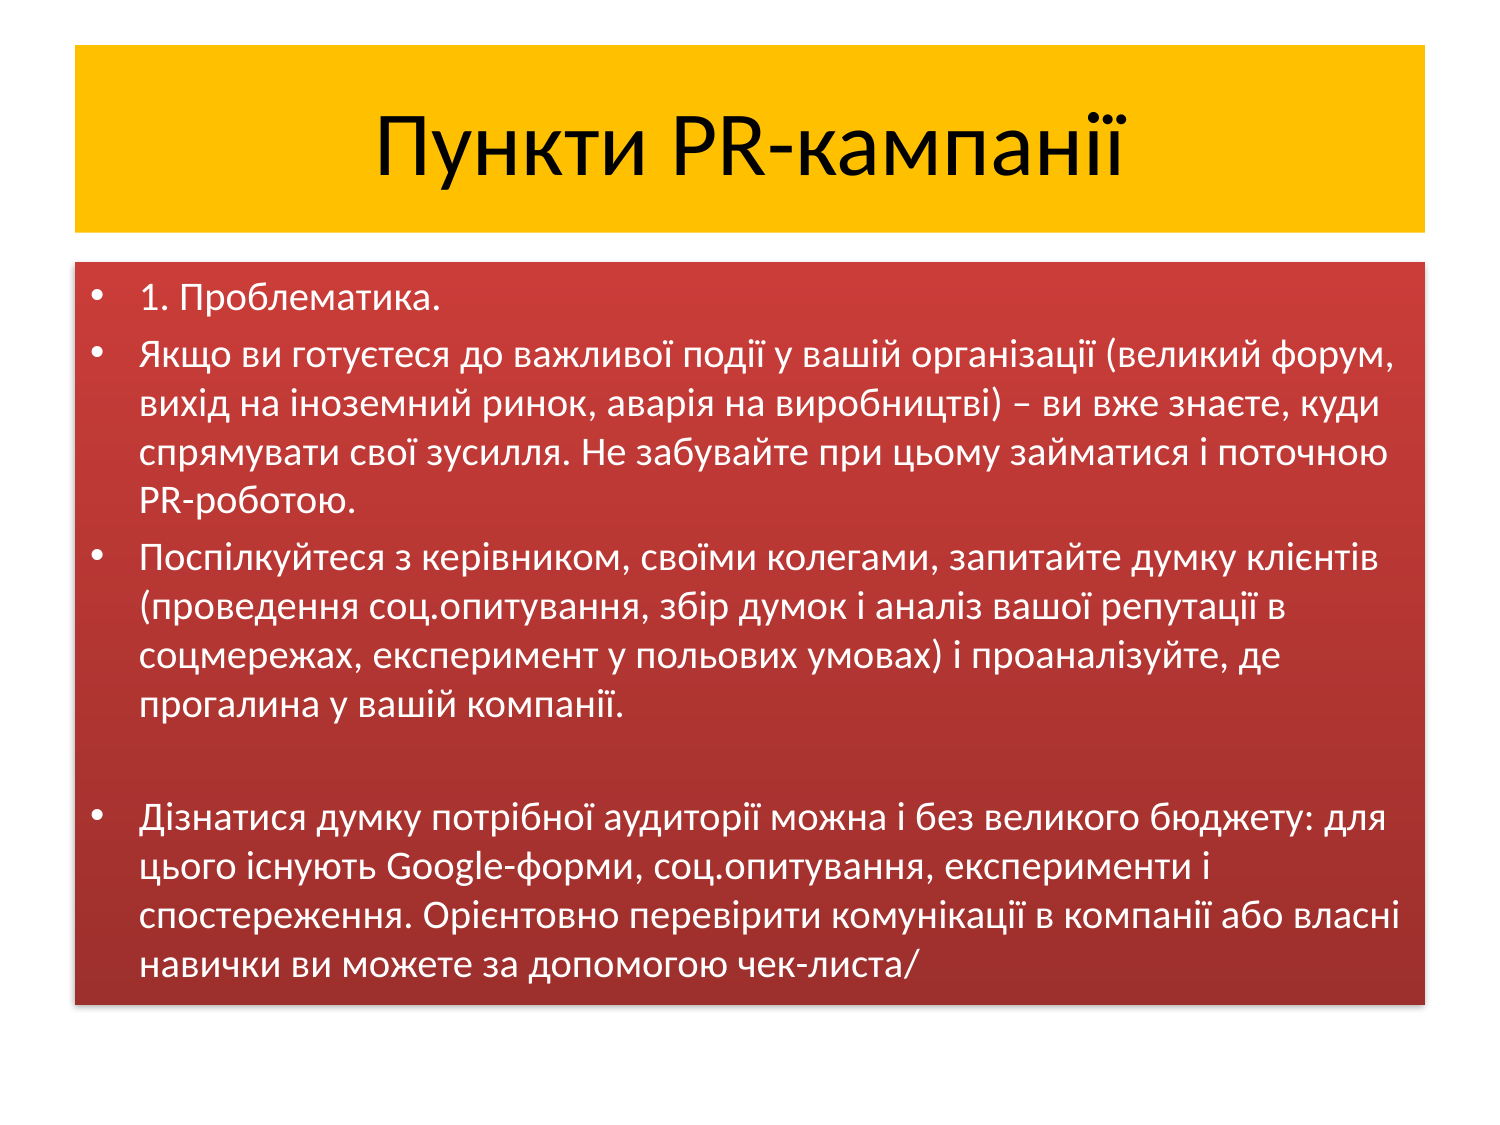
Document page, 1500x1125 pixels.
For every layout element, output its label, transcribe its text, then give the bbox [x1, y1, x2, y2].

list 1. Проблематика. Якщо ви готуєтеся до важливої ​​події у вашій організації (великий форум, вихід на іноземний ринок, аварія на виробництві) – ви вже знаєте, куди спрямувати свої зусилля. Не забувайте при цьому займатися і поточною PR-роботою. Поспілкуйтеся з керівником, своїми колегами, запитайте думку клієнтів (проведення соц.опитування, збір думок і аналіз вашої репутації в соцмережах, експеримент у польових умовах) і проаналізуйте, де прогалина у вашій компанії. Дізнатися думку потрібної аудиторії можна і без великого бюджету: для цього існують Google-форми, соц.опитування, експерименти і спостереження. Орієнтовно перевірити комунікації в компанії або власні навички ви можете за допомогою чек-листа/ [75, 262, 1425, 1005]
title Пункти PR-кампанії [75, 45, 1425, 233]
